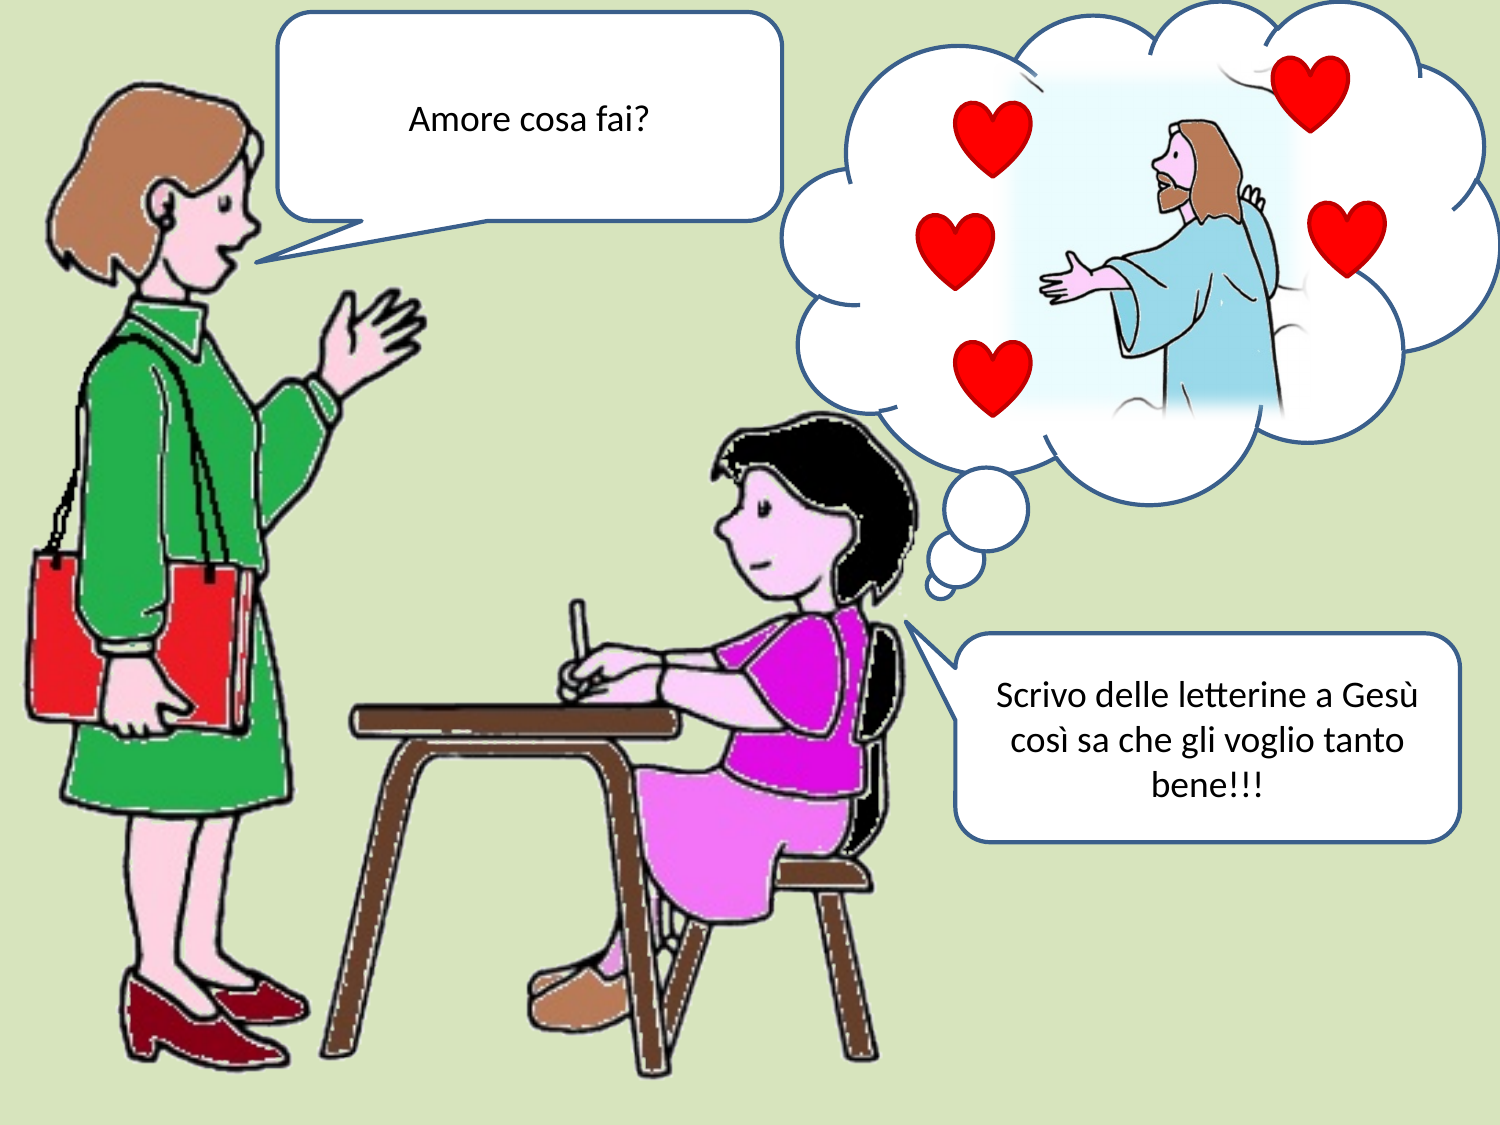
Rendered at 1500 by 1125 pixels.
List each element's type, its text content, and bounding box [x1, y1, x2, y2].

text_box [998, 0, 1500, 552]
text_box Amore cosa fai? [275, 9, 784, 41]
text_box [1314, 55, 1351, 131]
text_box Scrivo delle letterine a Gesù così sa che gli voglio tanto bene!!! [998, 631, 1463, 845]
picture [0, 42, 1311, 1125]
text_box [1279, 55, 1302, 59]
text_box [1316, 200, 1387, 279]
